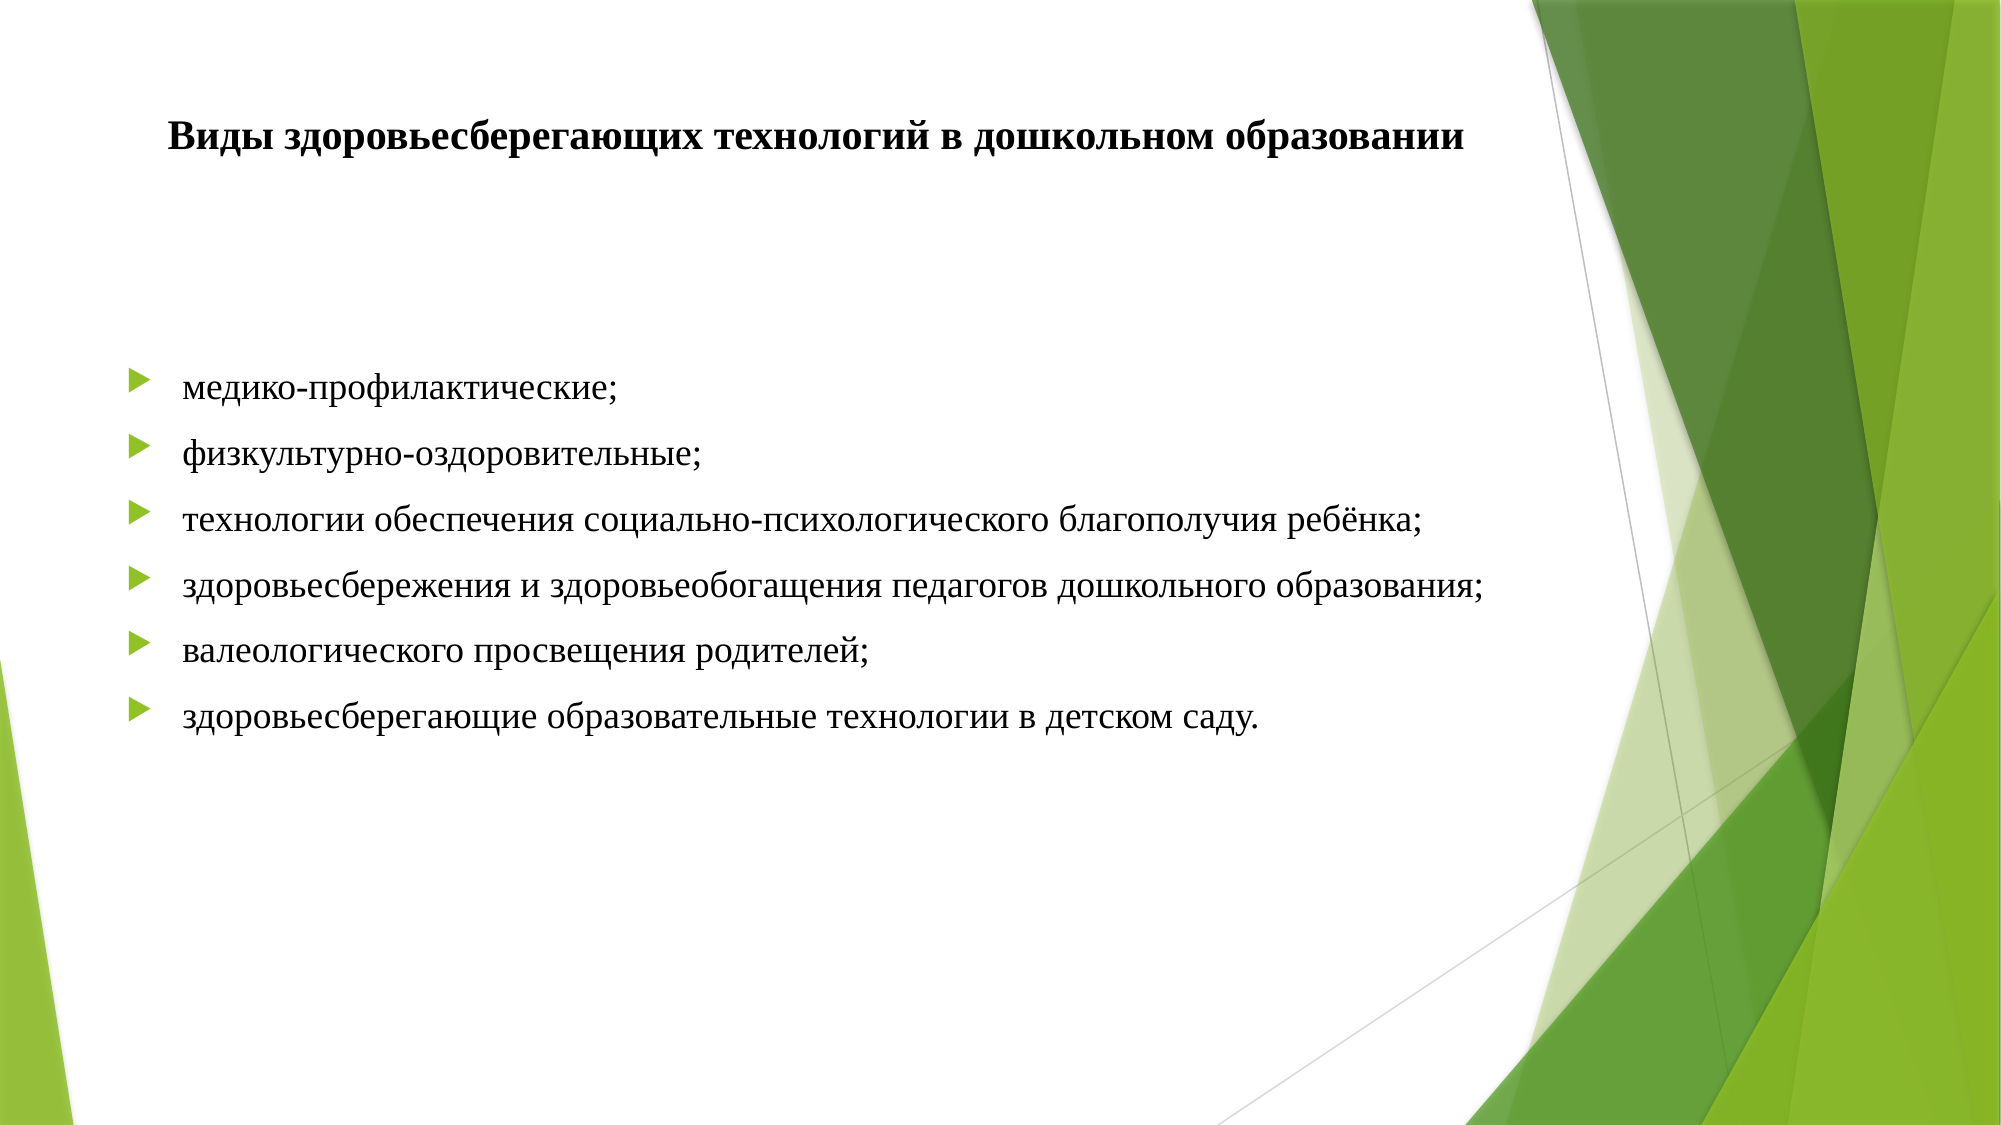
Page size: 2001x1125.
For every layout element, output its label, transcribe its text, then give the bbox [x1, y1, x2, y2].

list медико-профилактические; физкультурно-оздоровительные; технологии обеспечения социально-психологического благополучия ребёнка; здоровьесбережения и здоровьеобогащения педагогов дошкольного образования; валеологического просвещения родителей; здоровьесберегающие образовательные технологии в детском саду. [111, 354, 1522, 772]
title Виды здоровьесберегающих технологий в дошкольном образовании [111, 99, 1522, 250]
